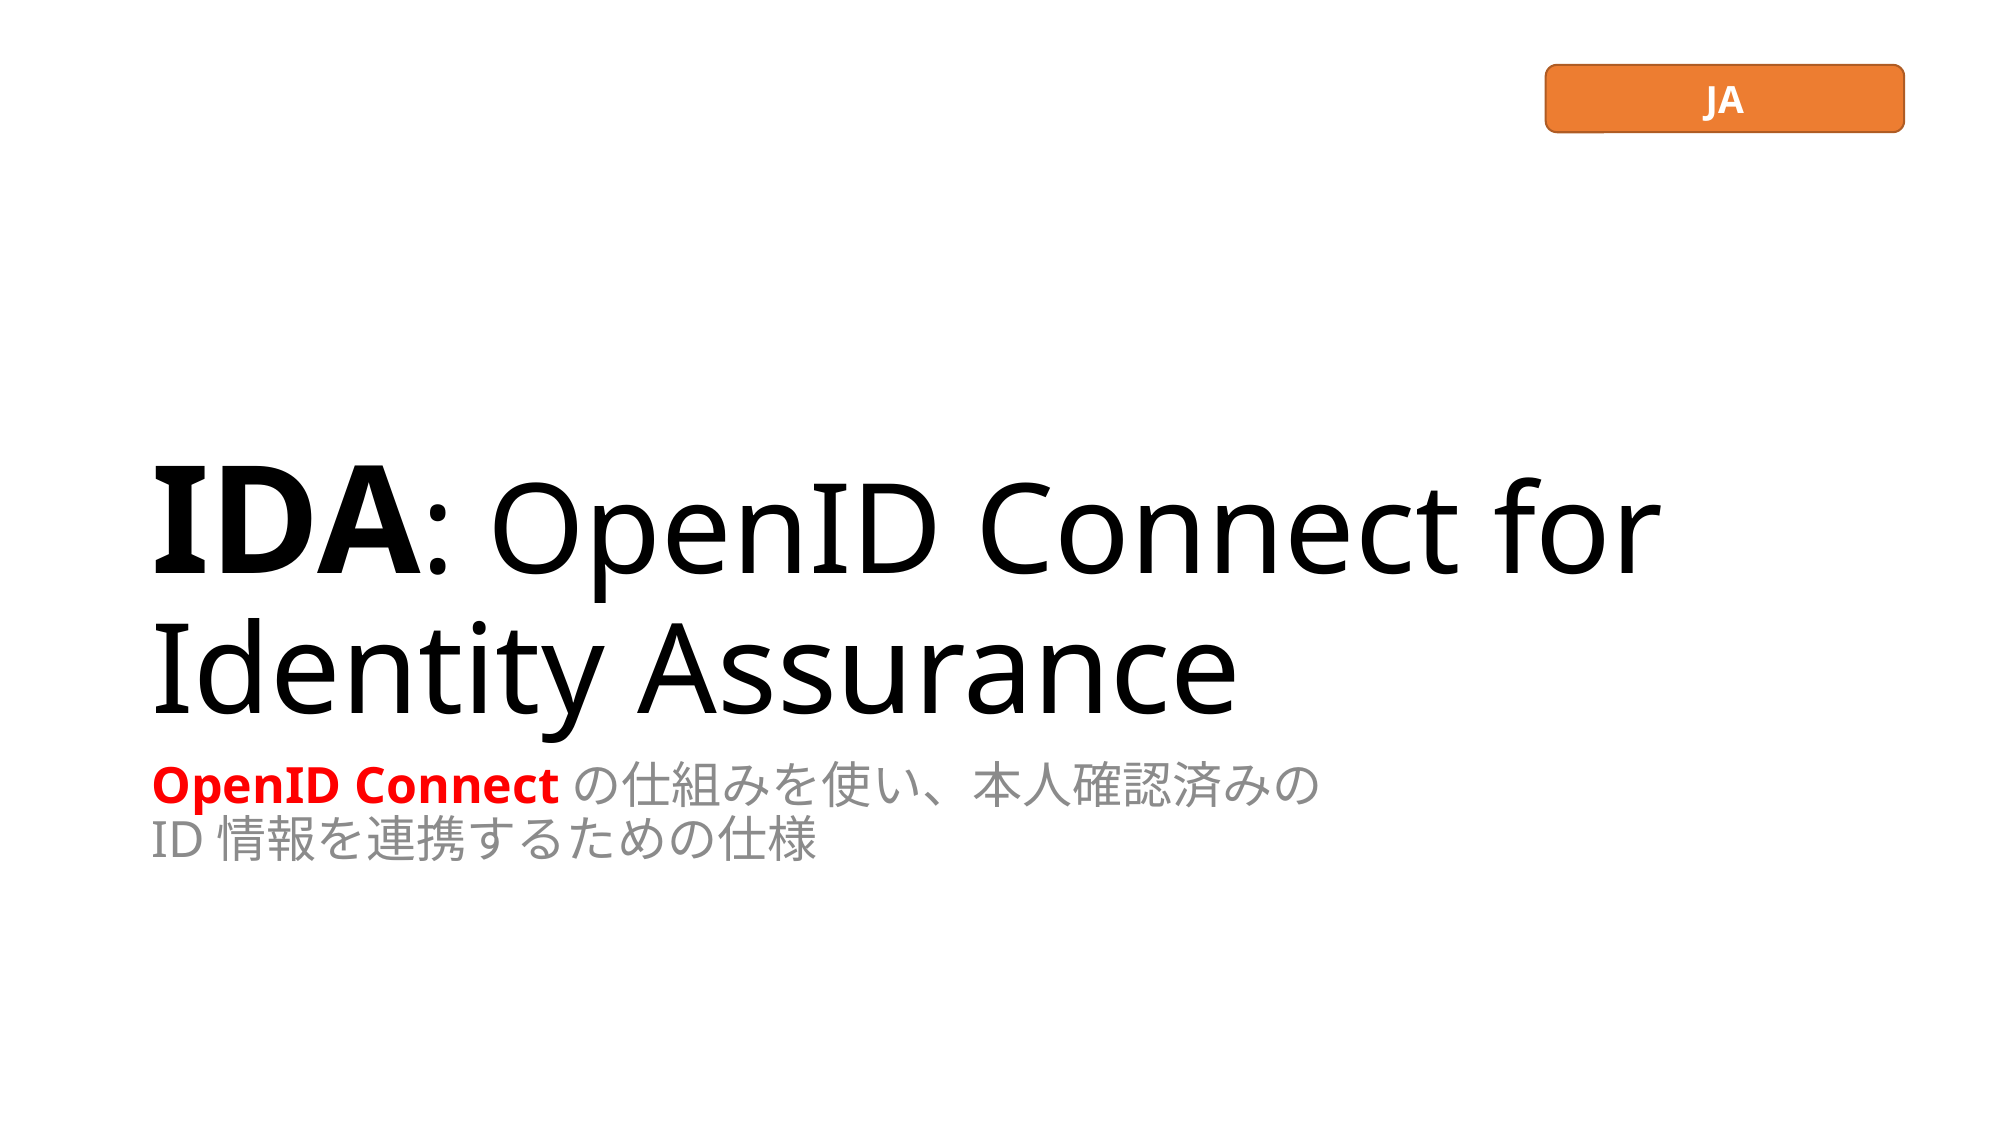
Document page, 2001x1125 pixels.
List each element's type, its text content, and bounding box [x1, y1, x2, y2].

text_box JA [1544, 63, 1906, 134]
list OpenID Connectの仕組みを使い、本人確認済みの ID情報を連携するための仕様 [136, 752, 1862, 999]
title IDA: OpenID Connect for Identity Assurance [136, 280, 1862, 749]
